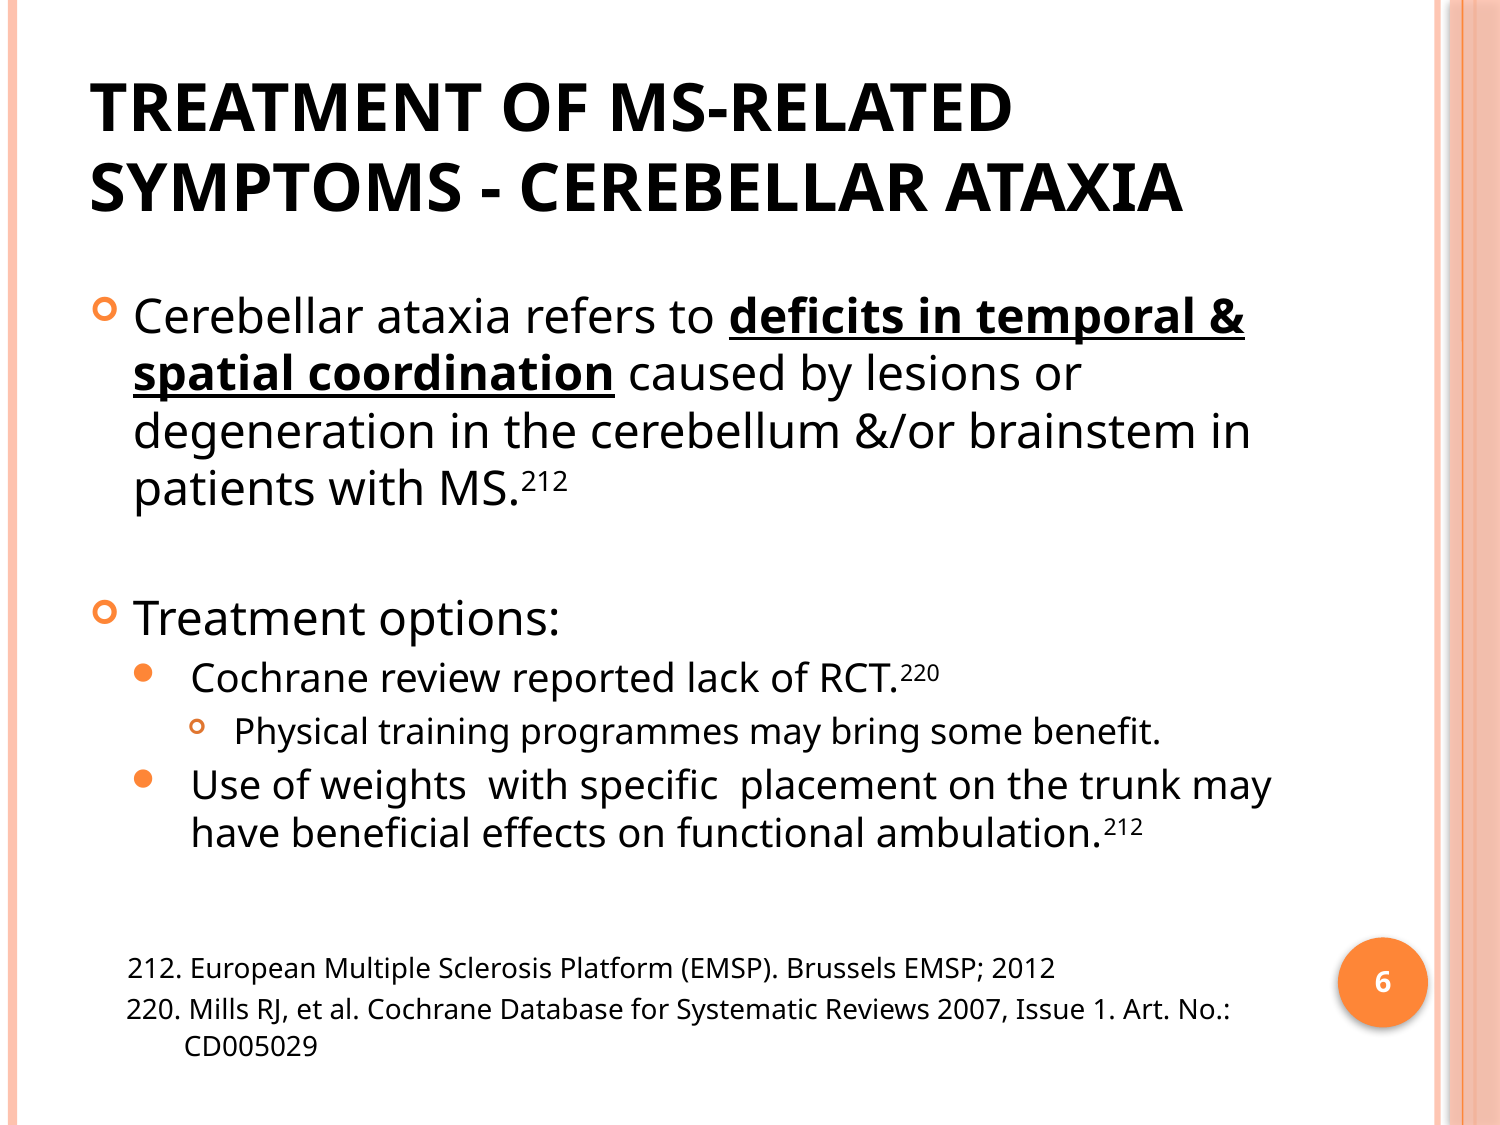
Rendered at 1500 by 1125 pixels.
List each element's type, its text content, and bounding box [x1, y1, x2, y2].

list Cerebellar ataxia refers to deficits in temporal & spatial coordination caused by lesions or degeneration in the cerebellum &/or brainstem in patients with MS.212 Treatment options: Cochrane review reported lack of RCT.220 Physical training programmes may bring some benefit. Use of weights with specific placement on the trunk may have beneficial effects on functional ambulation.212 212. European Multiple Sclerosis Platform (EMSP). Brussels EMSP; 2012 220. Mills RJ, et al. Cochrane Database for Systematic Reviews 2007, Issue 1. Art. No.: CD005029 [75, 277, 1361, 1078]
title Treatment of MS-related symptoms - Cerebellar ataxia [75, 45, 1405, 233]
slide_number 6 [1333, 940, 1434, 1027]
